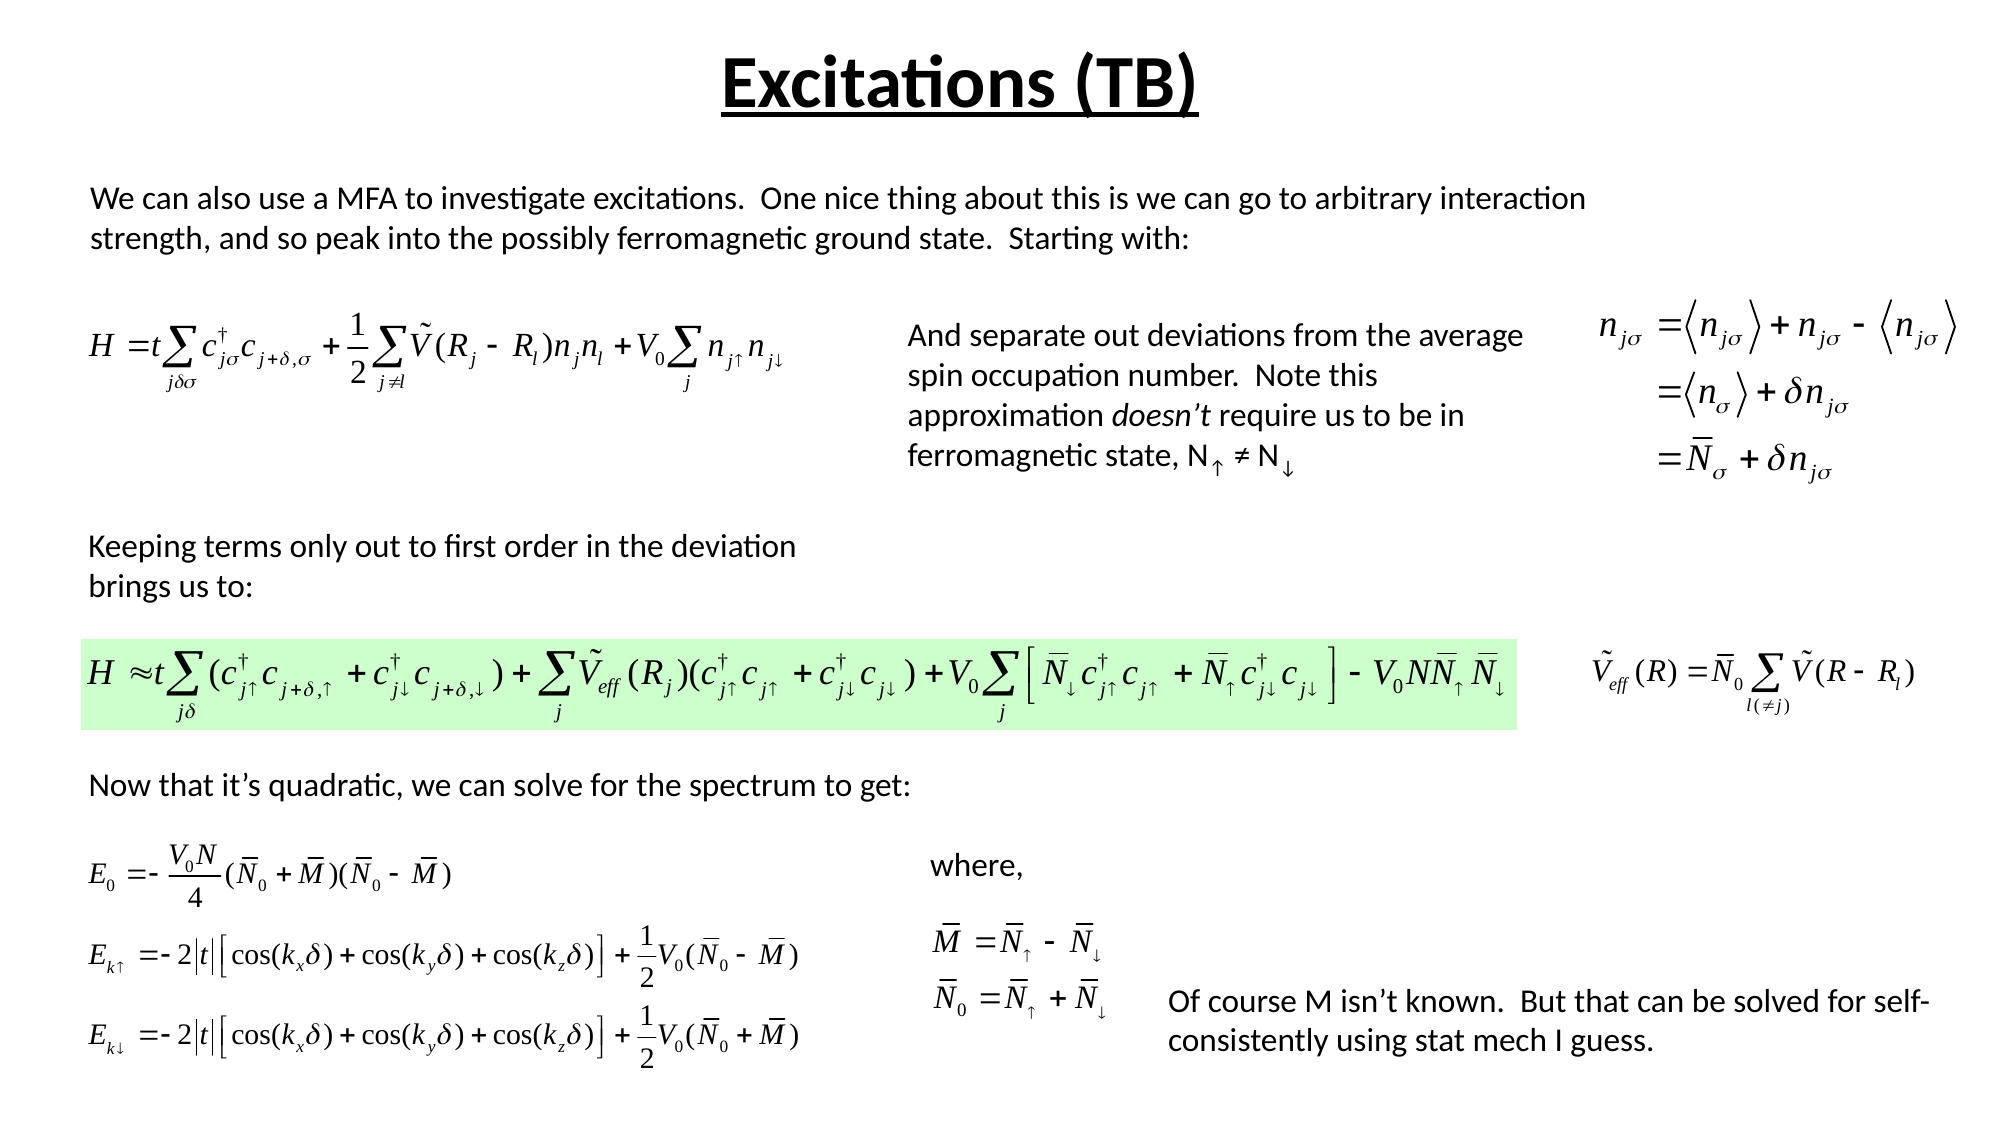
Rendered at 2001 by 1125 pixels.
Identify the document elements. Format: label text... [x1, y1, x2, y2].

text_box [80, 639, 1517, 730]
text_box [83, 834, 806, 1074]
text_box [1593, 291, 1964, 492]
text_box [1589, 647, 1920, 722]
text_box where, [915, 836, 1171, 891]
text_box And separate out deviations from the average spin occupation number. Note this approximation doesn’t require us to be in ferromagnetic state, N↑ ≠ N↓ [892, 306, 1593, 486]
title Excitations (TB) [509, 30, 1412, 132]
text_box Keeping terms only out to first order in the deviation brings us to: [73, 517, 852, 612]
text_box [927, 916, 1116, 1026]
text_box Now that it’s quadratic, we can solve for the spectrum to get: [73, 755, 1066, 811]
text_box Of course M isn’t known. But that can be solved for self-consistently using stat mech I guess. [1153, 971, 1964, 1066]
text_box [82, 303, 796, 399]
text_box We can also use a MFA to investigate excitations. One nice thing about this is we can go to arbitrary interaction strength, and so peak into the possibly ferromagnetic ground state. Starting with: [75, 168, 1721, 264]
